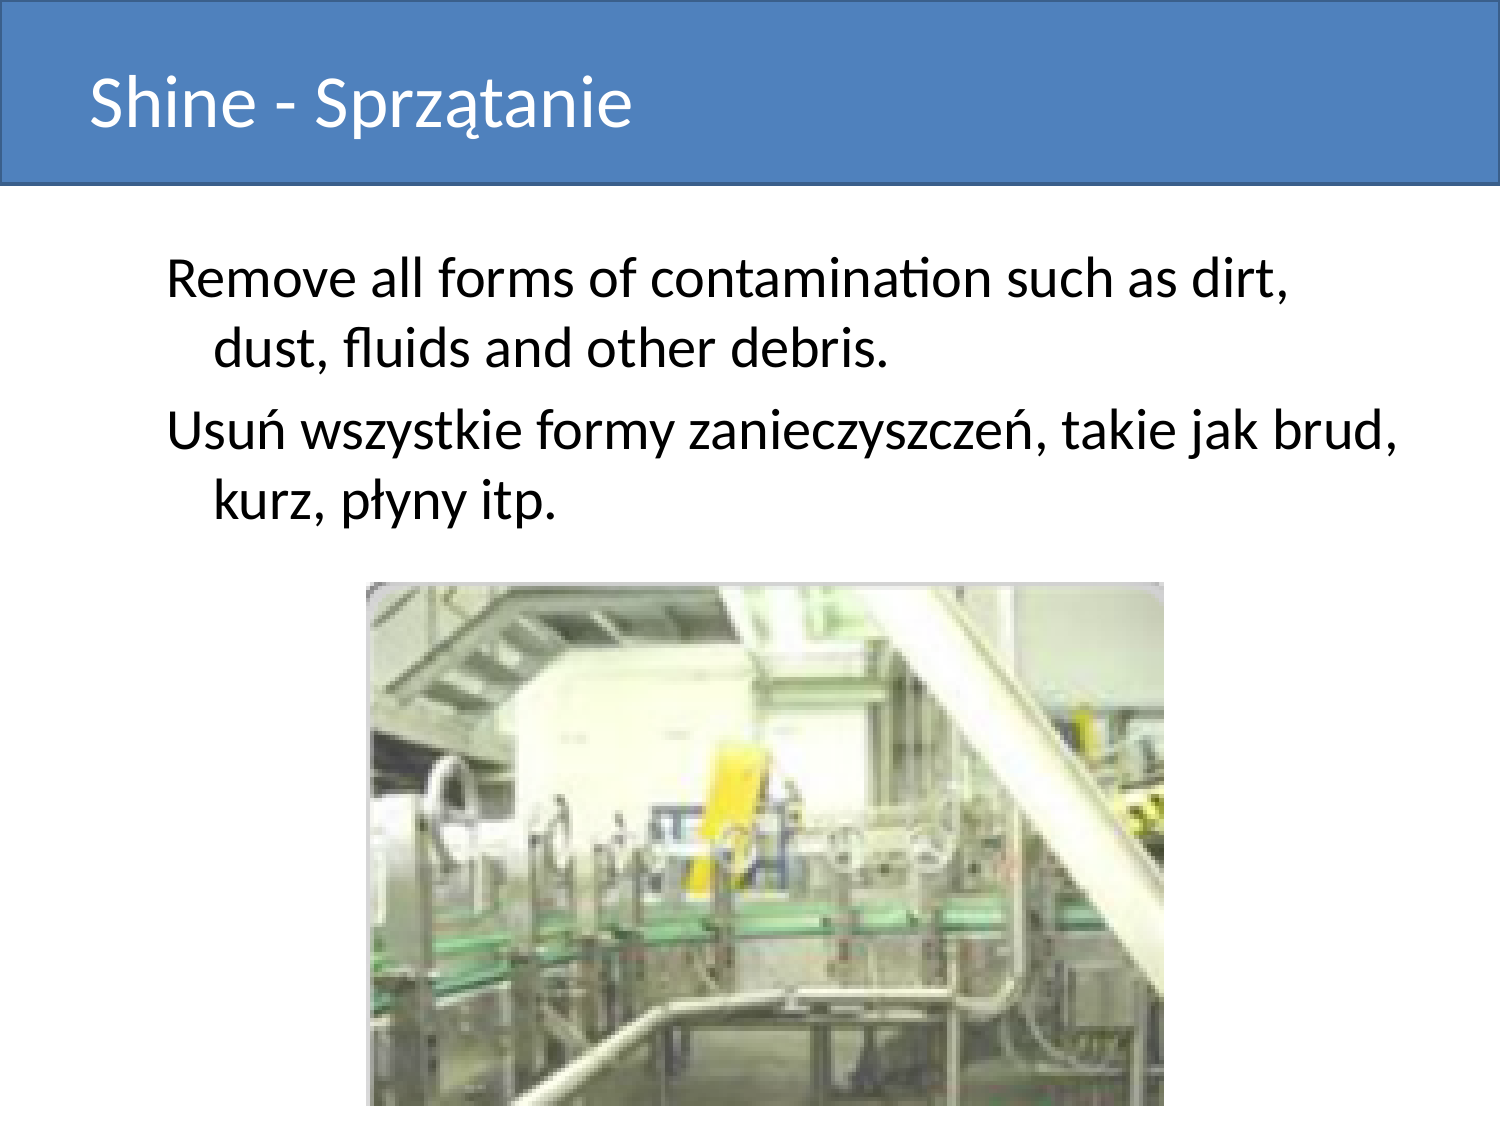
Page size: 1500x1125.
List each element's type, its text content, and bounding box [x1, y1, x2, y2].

picture [366, 582, 1164, 1107]
list Remove all forms of contamination such as dirt, dust, fluids and other debris. Usuń wszystkie formy zanieczyszczeń, takie jak brud, kurz, płyny itp. [76, 231, 1427, 927]
title Shine - Sprzątanie [75, 45, 1425, 233]
text_box [0, 0, 1500, 186]
